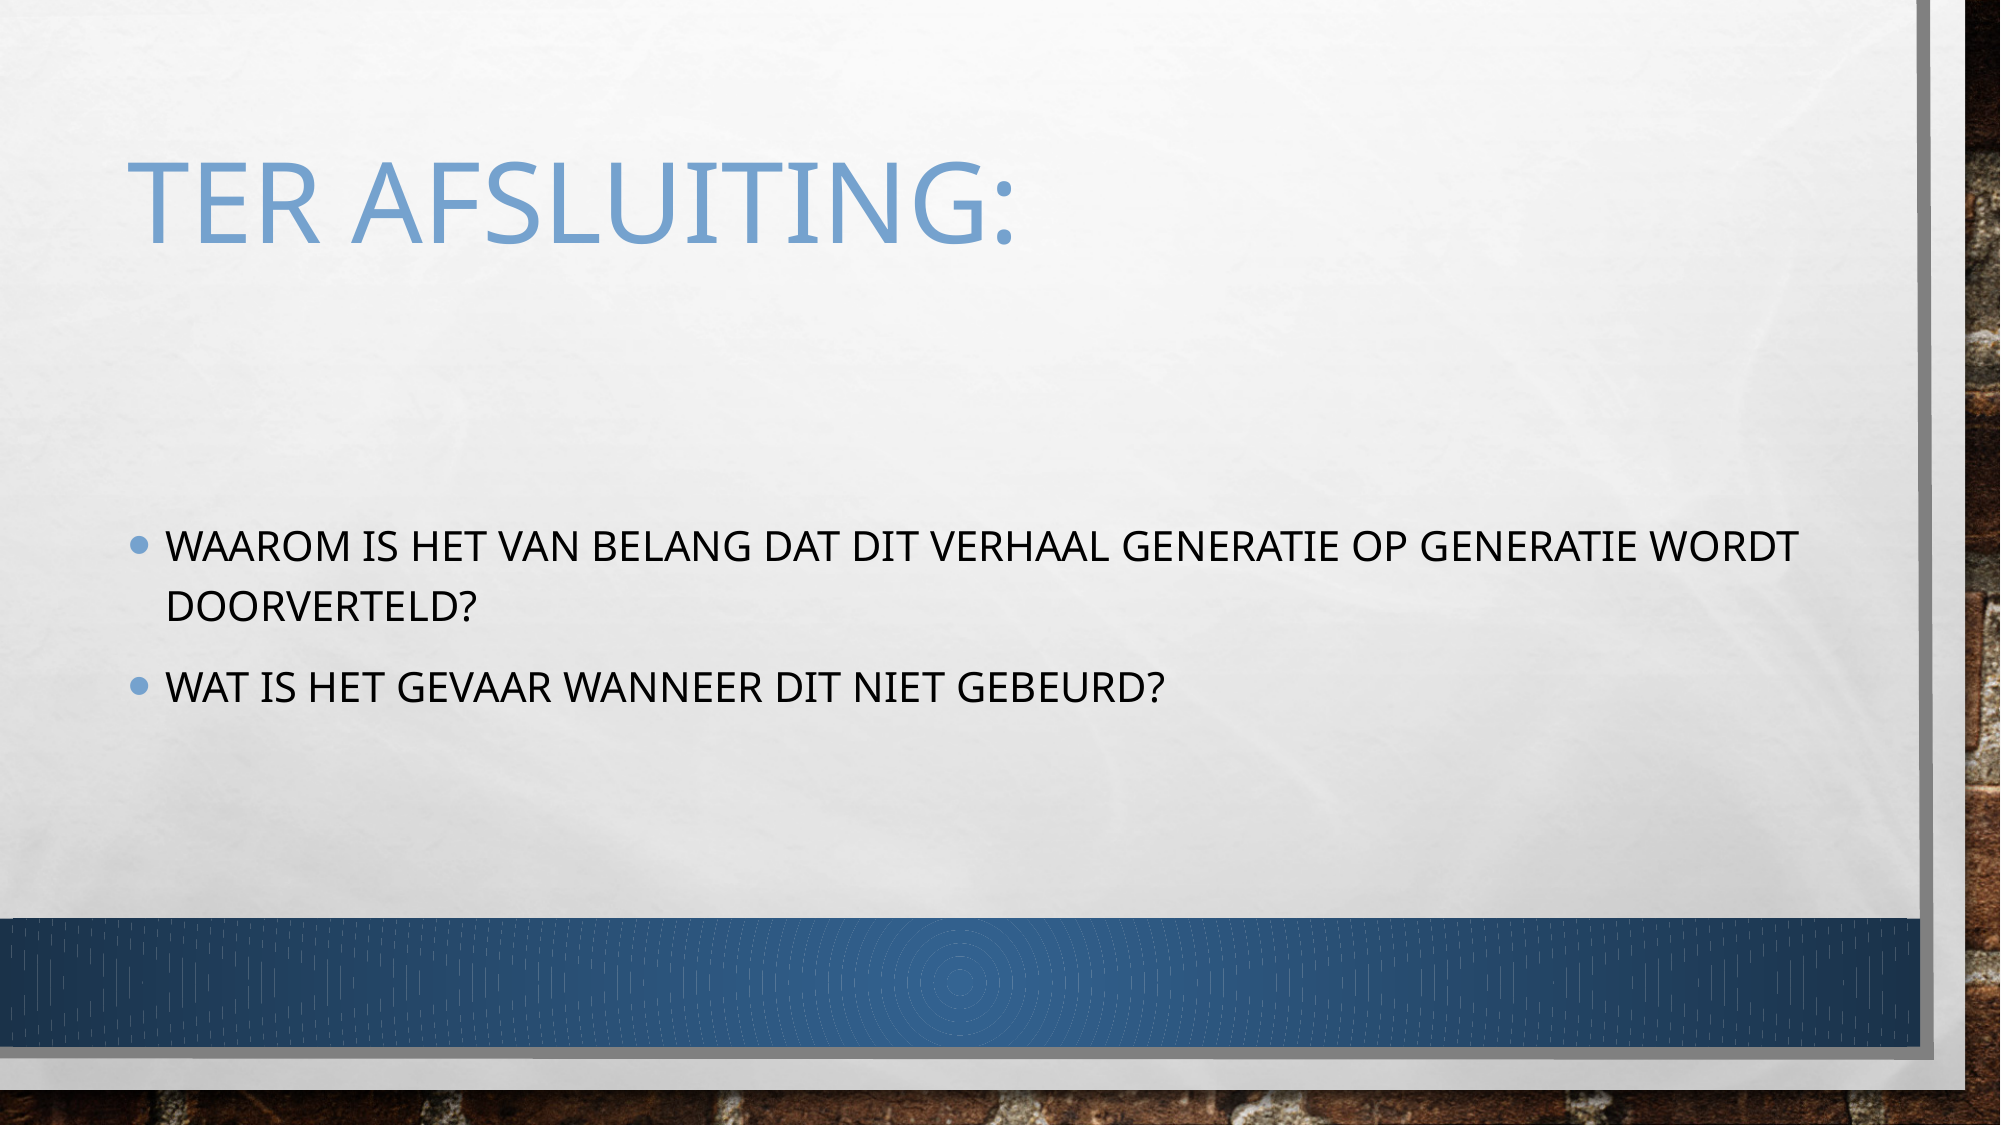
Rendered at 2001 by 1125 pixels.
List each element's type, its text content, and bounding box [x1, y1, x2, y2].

title TER AFSLUITING: [112, 112, 1818, 302]
list WaArom is het van belang dat dit verhaal generatie op generatie wordt doorverteld? Wat is het gevaar wanneer dit niet gebeurd? [112, 338, 1818, 882]
picture [0, 0, 2000, 1125]
